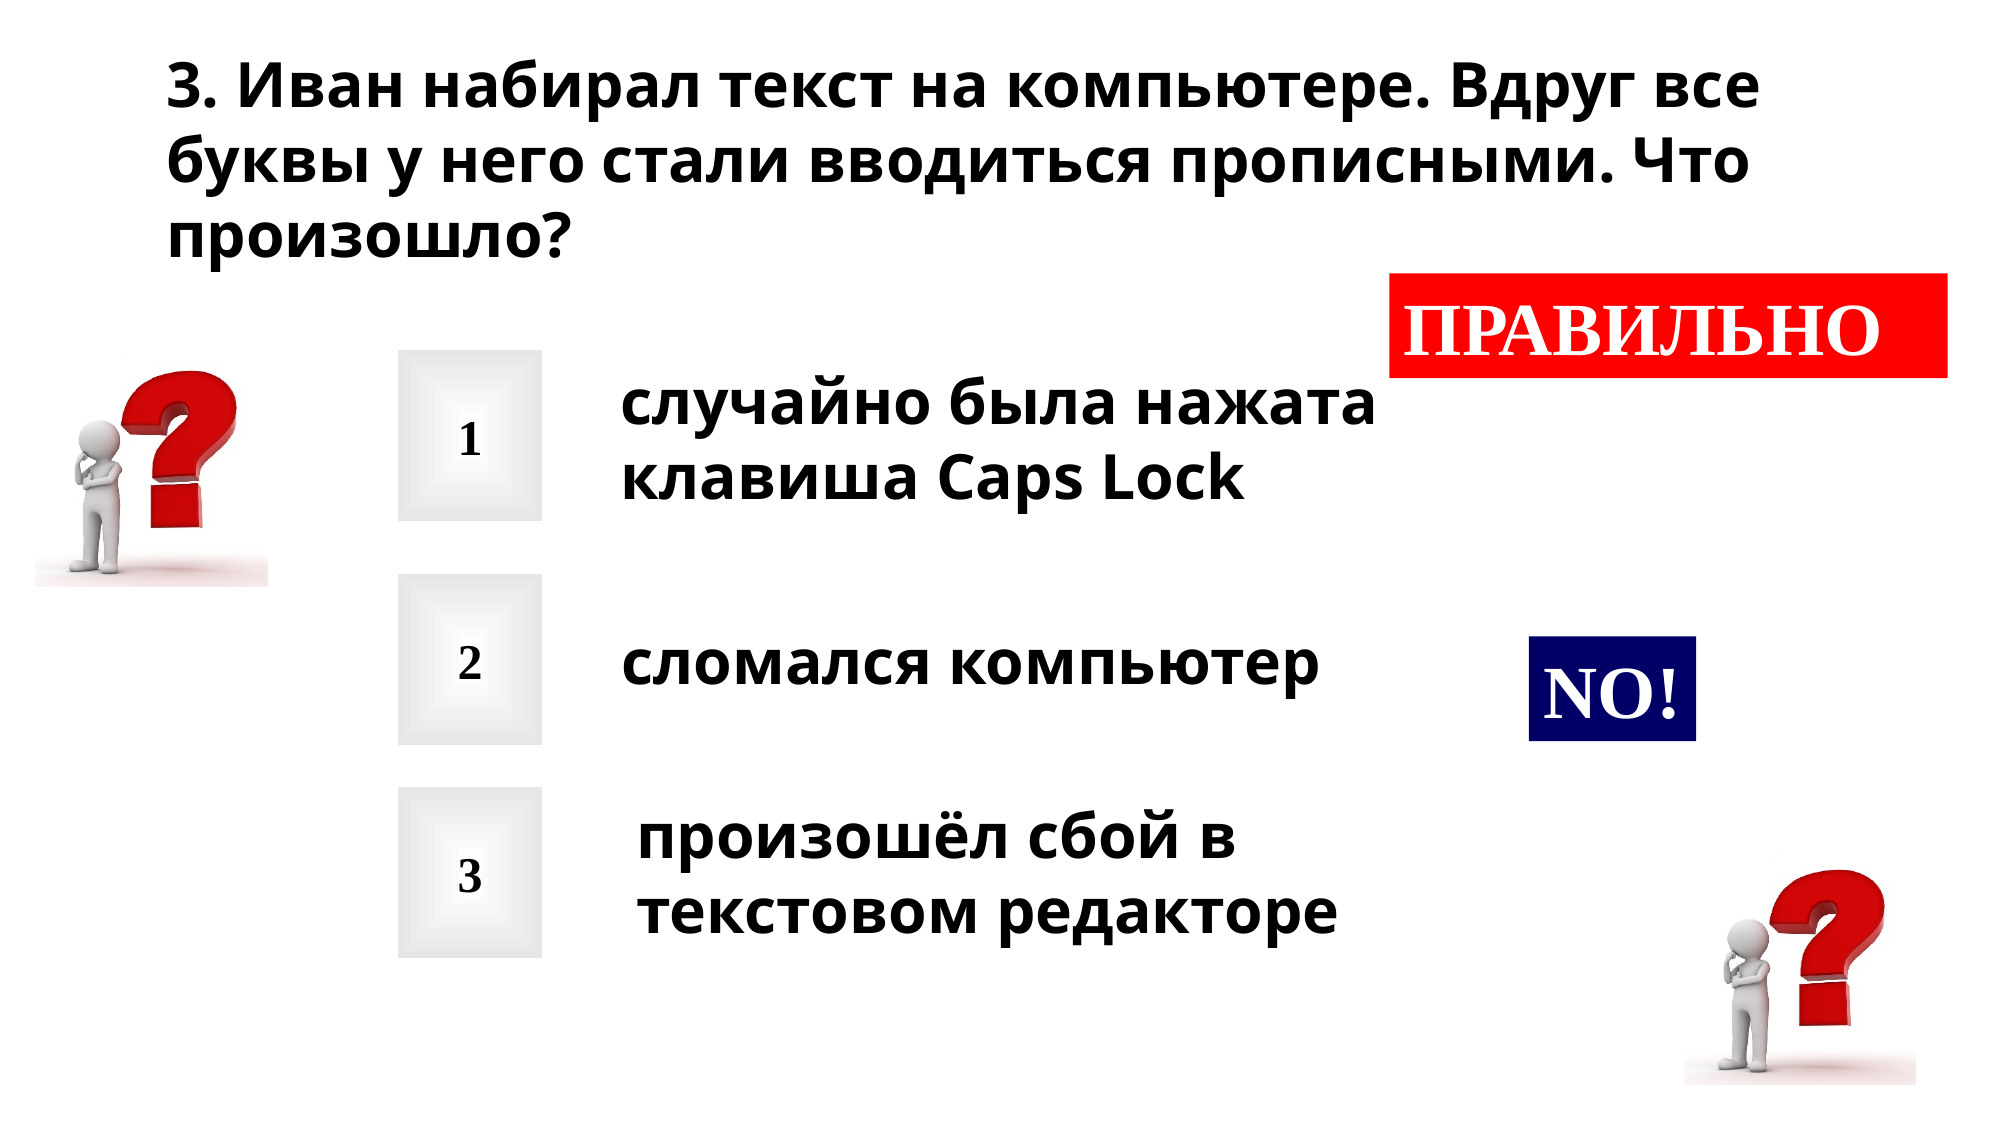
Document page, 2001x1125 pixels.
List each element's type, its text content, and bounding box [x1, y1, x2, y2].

text_box NO! [1528, 636, 1697, 742]
text_box 2 [397, 574, 543, 746]
picture [35, 354, 268, 587]
text_box сломался компьютер [606, 614, 1337, 705]
text_box случайно была нажата клавиша Caps Lock [606, 354, 1448, 520]
text_box ПРАВИЛЬНО [1389, 273, 1948, 379]
text_box 3. Иван набирал текст на компьютере. Вдруг все буквы у него стали вводиться прописными. Что произошло? [151, 37, 1831, 278]
text_box 1 [397, 350, 543, 522]
picture [1683, 853, 1916, 1085]
text_box 3 [397, 786, 543, 959]
text_box произошёл сбой в текстовом редакторе [621, 789, 1439, 954]
